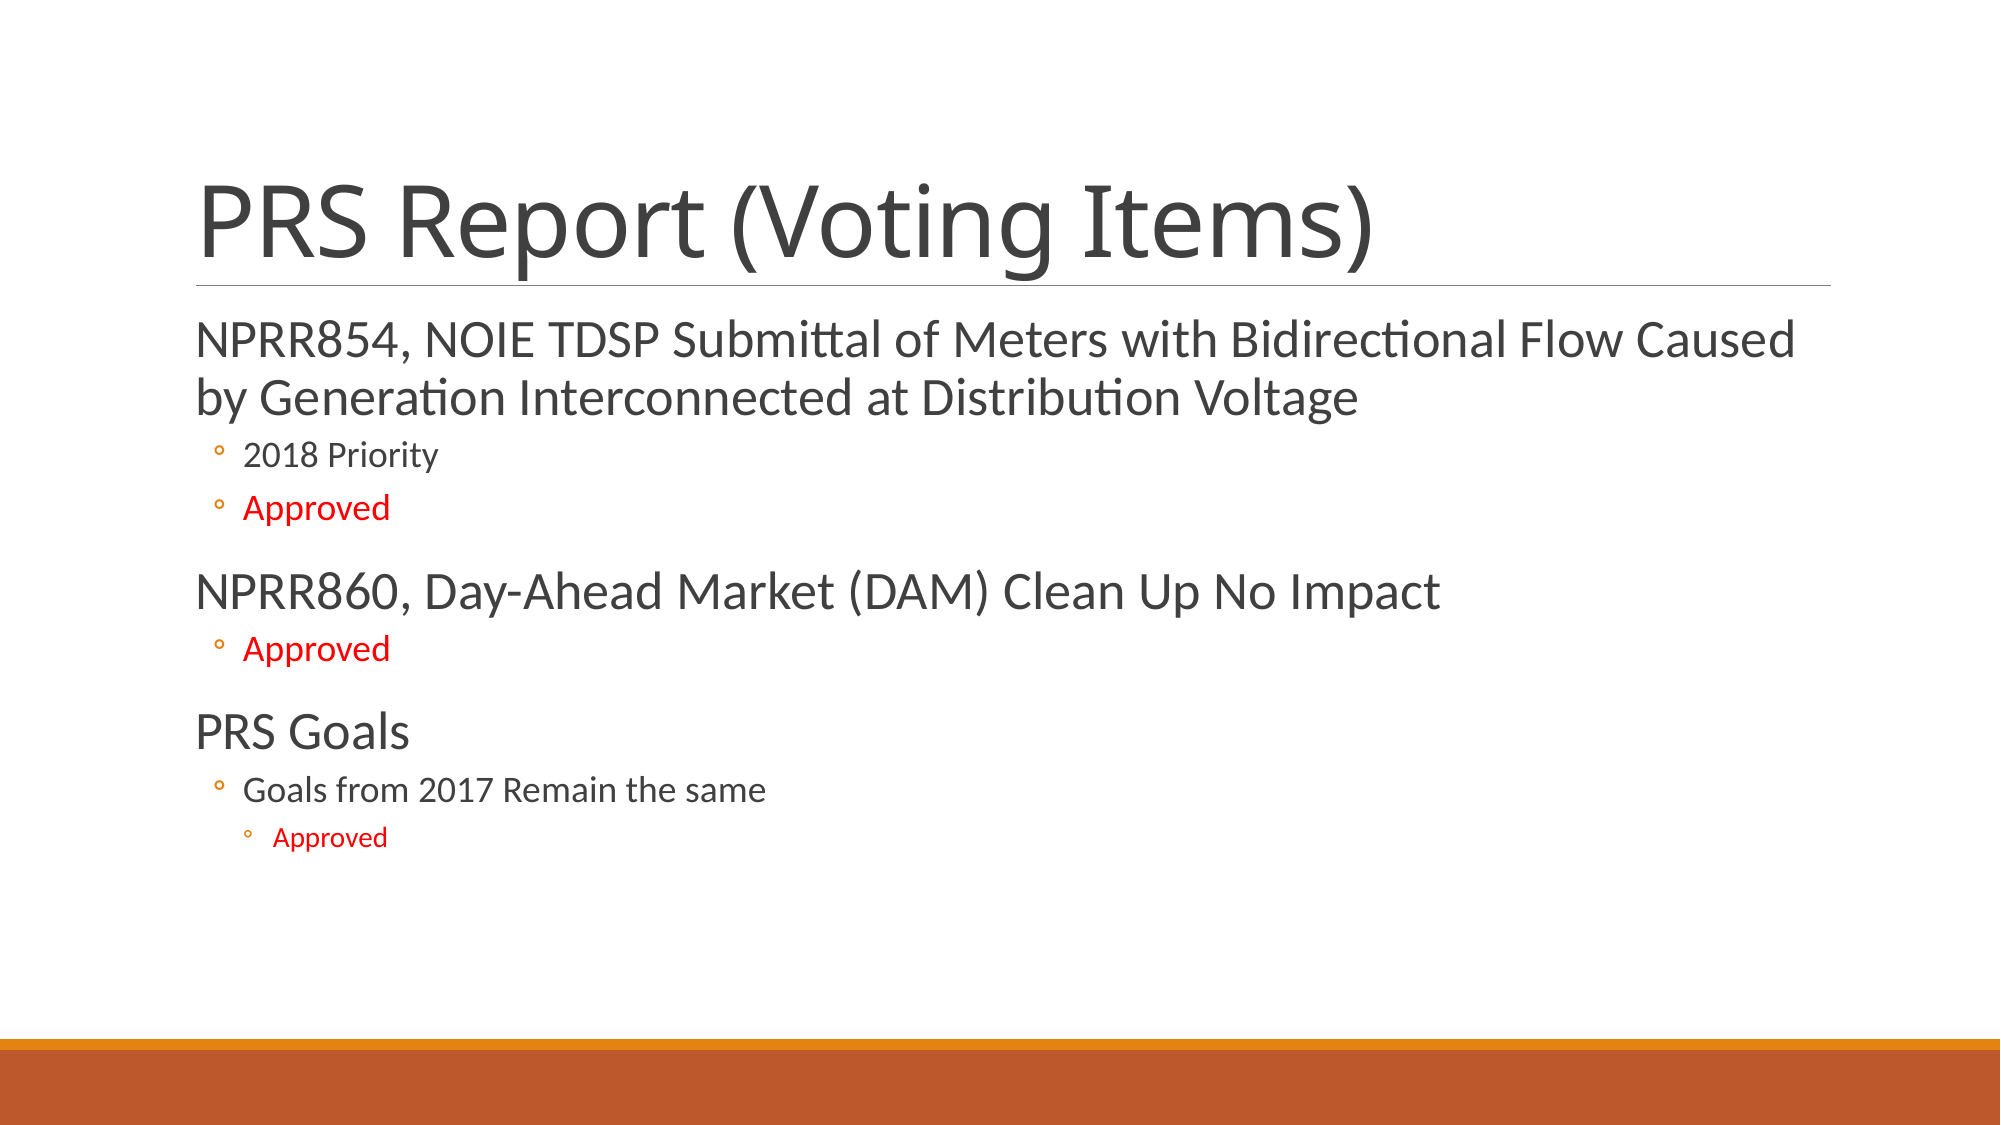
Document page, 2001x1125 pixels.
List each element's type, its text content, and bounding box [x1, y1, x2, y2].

title PRS Report (Voting Items) [180, 47, 1830, 285]
list NPRR854, NOIE TDSP Submittal of Meters with Bidirectional Flow Caused by Generation Interconnected at Distribution Voltage 2018 Priority Approved NPRR860, Day-Ahead Market (DAM) Clean Up No Impact Approved PRS Goals Goals from 2017 Remain the same Approved [180, 302, 1830, 963]
